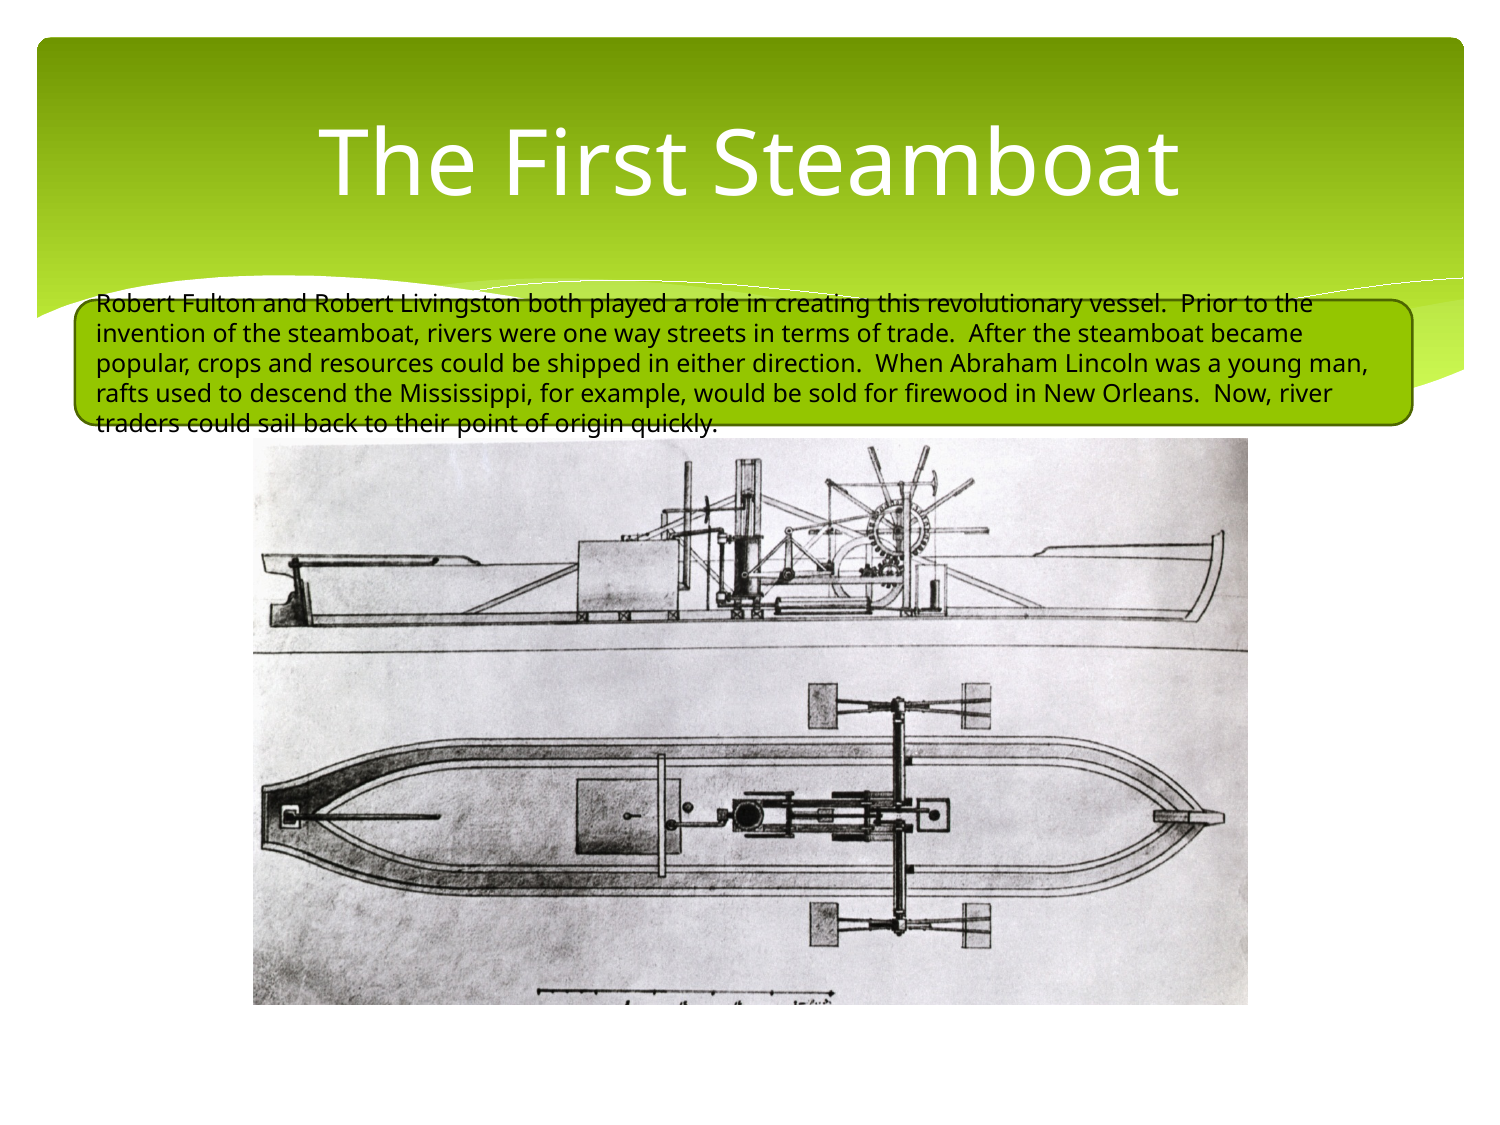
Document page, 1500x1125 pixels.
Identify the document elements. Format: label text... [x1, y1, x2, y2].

text_box Robert Fulton and Robert Livingston both played a role in creating this revolutionary vessel. Prior to the invention of the steamboat, rivers were one way streets in terms of trade. After the steamboat became popular, crops and resources could be shipped in either direction. When Abraham Lincoln was a young man, rafts used to descend the Mississippi, for example, would be sold for firewood in New Orleans. Now, river traders could sail back to their point of origin quickly. [73, 298, 1414, 427]
title The First Steamboat [75, 55, 1425, 261]
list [253, 438, 1248, 1006]
